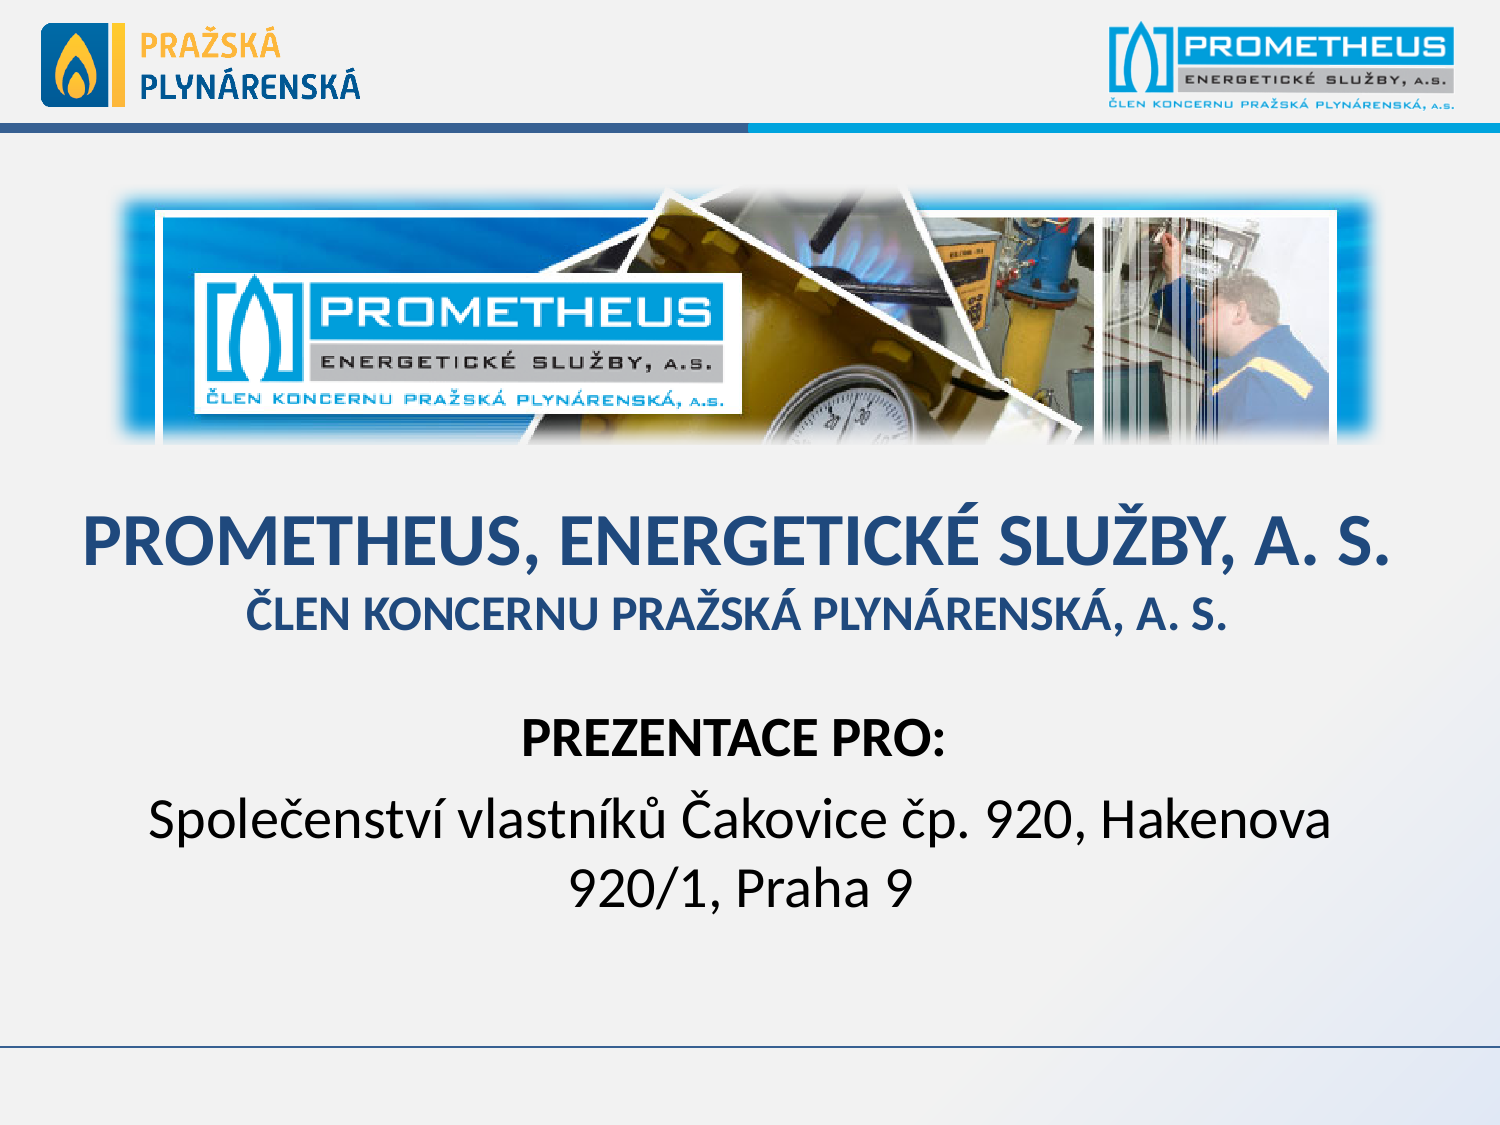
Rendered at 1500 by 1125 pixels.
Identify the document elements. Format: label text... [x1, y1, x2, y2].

picture [40, 23, 360, 107]
text_box [0, 123, 748, 133]
picture [106, 184, 1386, 449]
text_box [748, 123, 1500, 133]
picture [1104, 18, 1459, 112]
subtitle Prezentace pro: Společenství vlastníků Čakovice čp. 920, Hakenova 920/1, Praha 9 [97, 692, 1385, 929]
title PROMETHEUS, energetické služby, a. s. člen koncernu Pražská plynárenská, a. s. [41, 447, 1436, 684]
